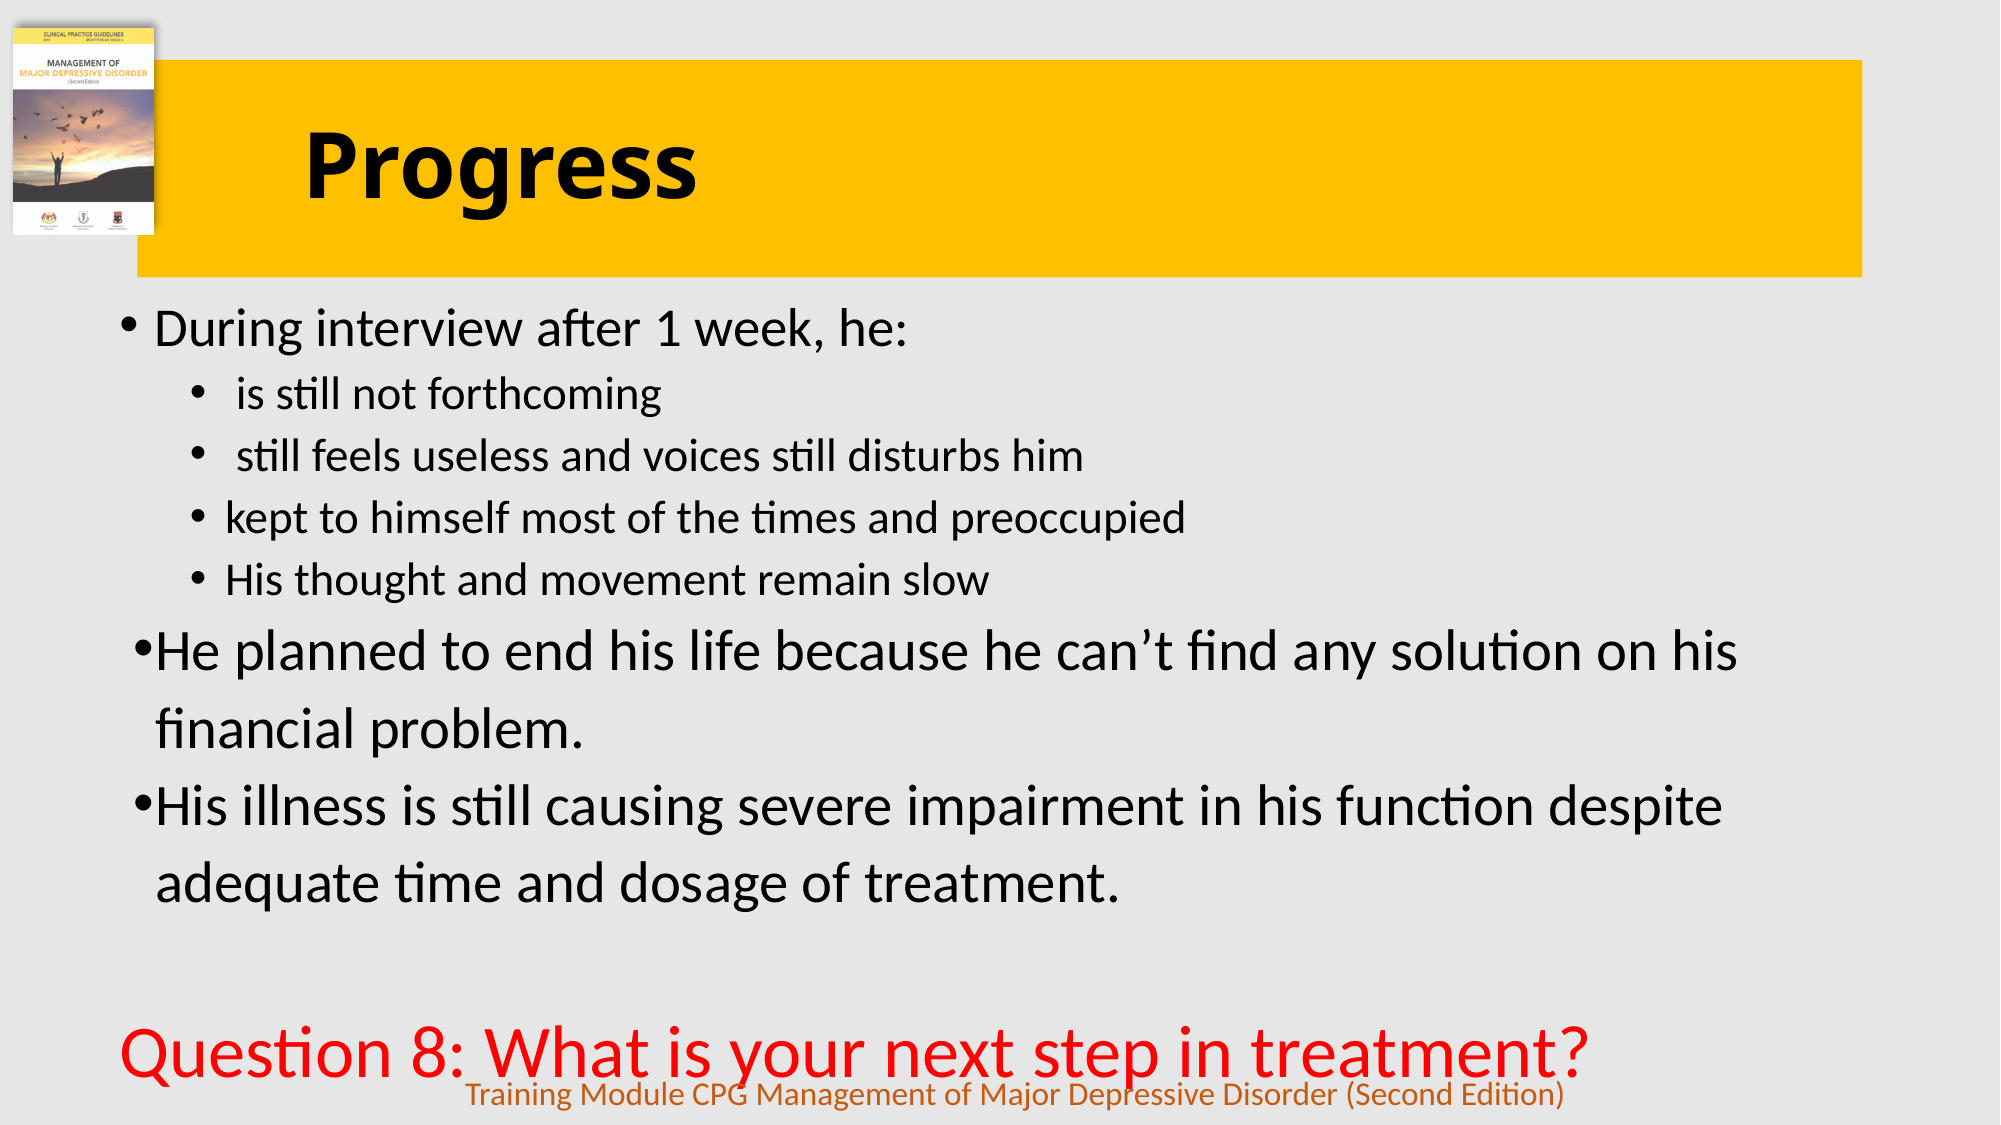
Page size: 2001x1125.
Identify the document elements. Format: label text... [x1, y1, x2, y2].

title Progress [137, 59, 1863, 277]
list During interview after 1 week, he: is still not forthcoming still feels useless and voices still disturbs him kept to himself most of the times and preoccupied His thought and movement remain slow He planned to end his life because he can’t find any solution on his financial problem. His illness is still causing severe impairment in his function despite adequate time and dosage of treatment. Question 8: What is your next step in treatment? [104, 277, 1896, 1108]
picture [13, 28, 154, 235]
text_box Training Module CPG Management of Major Depressive Disorder (Second Edition) [450, 1065, 1832, 1120]
